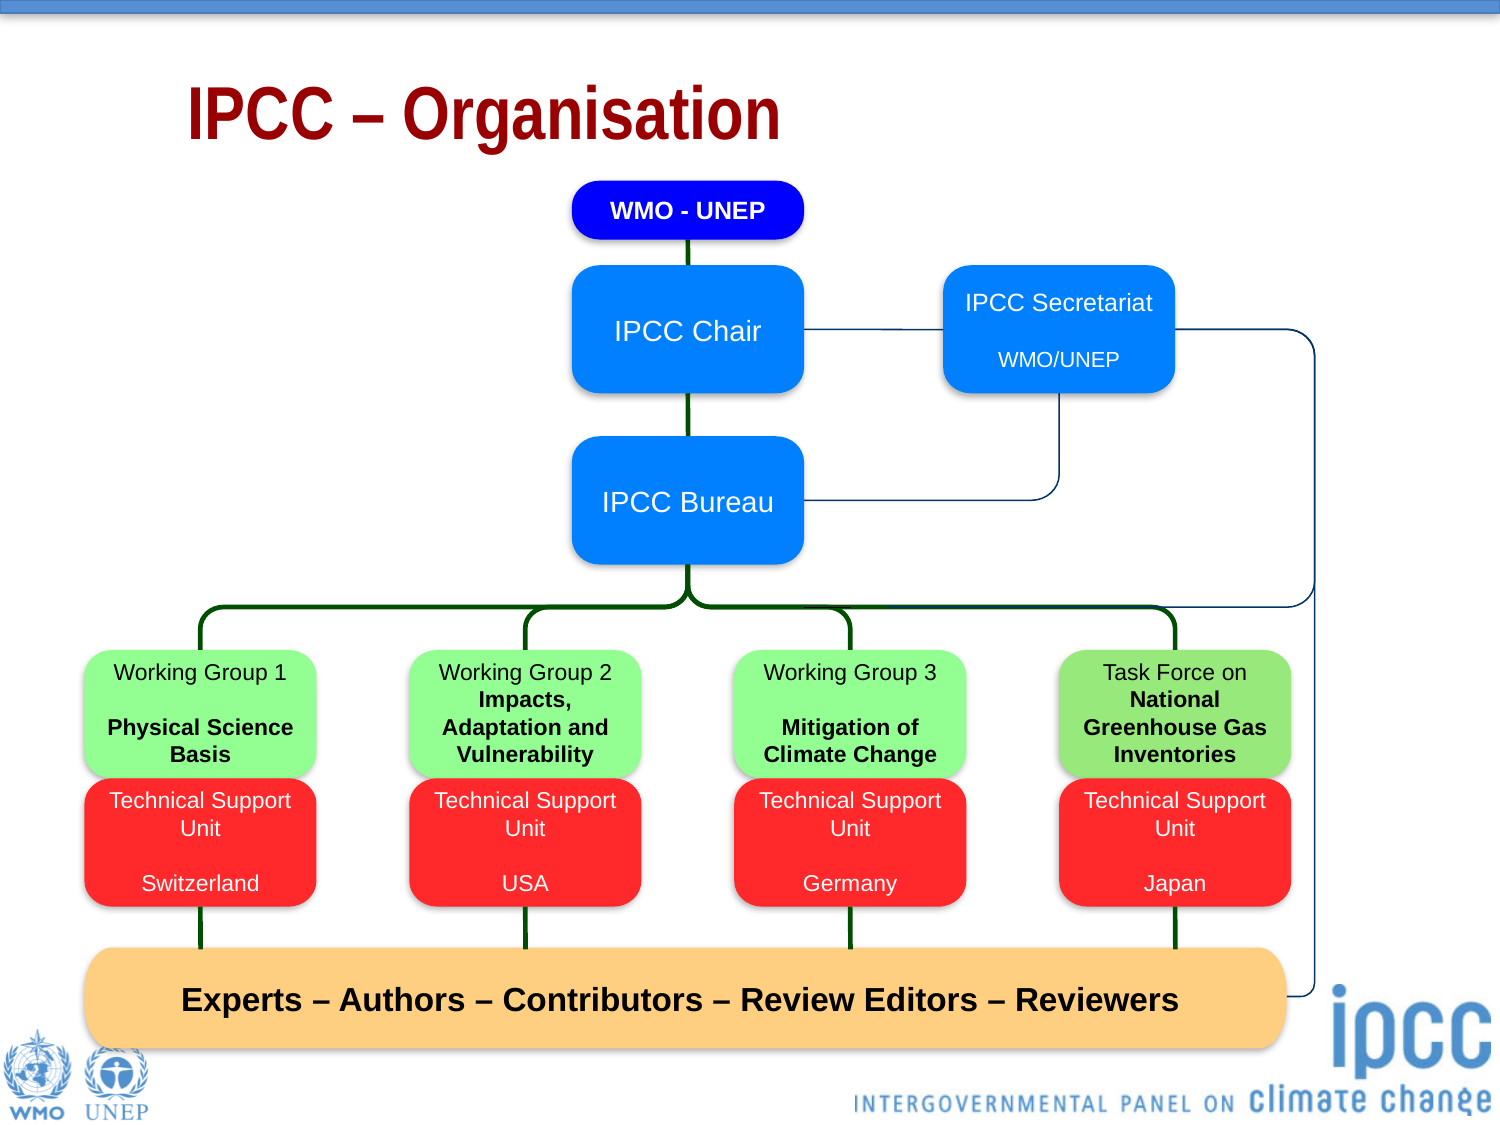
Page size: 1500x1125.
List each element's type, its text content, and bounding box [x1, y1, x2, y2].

picture [0, 1027, 153, 1125]
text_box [84, 180, 1315, 1049]
picture [855, 984, 1491, 1116]
title IPCC – Organisation [172, 26, 1473, 193]
